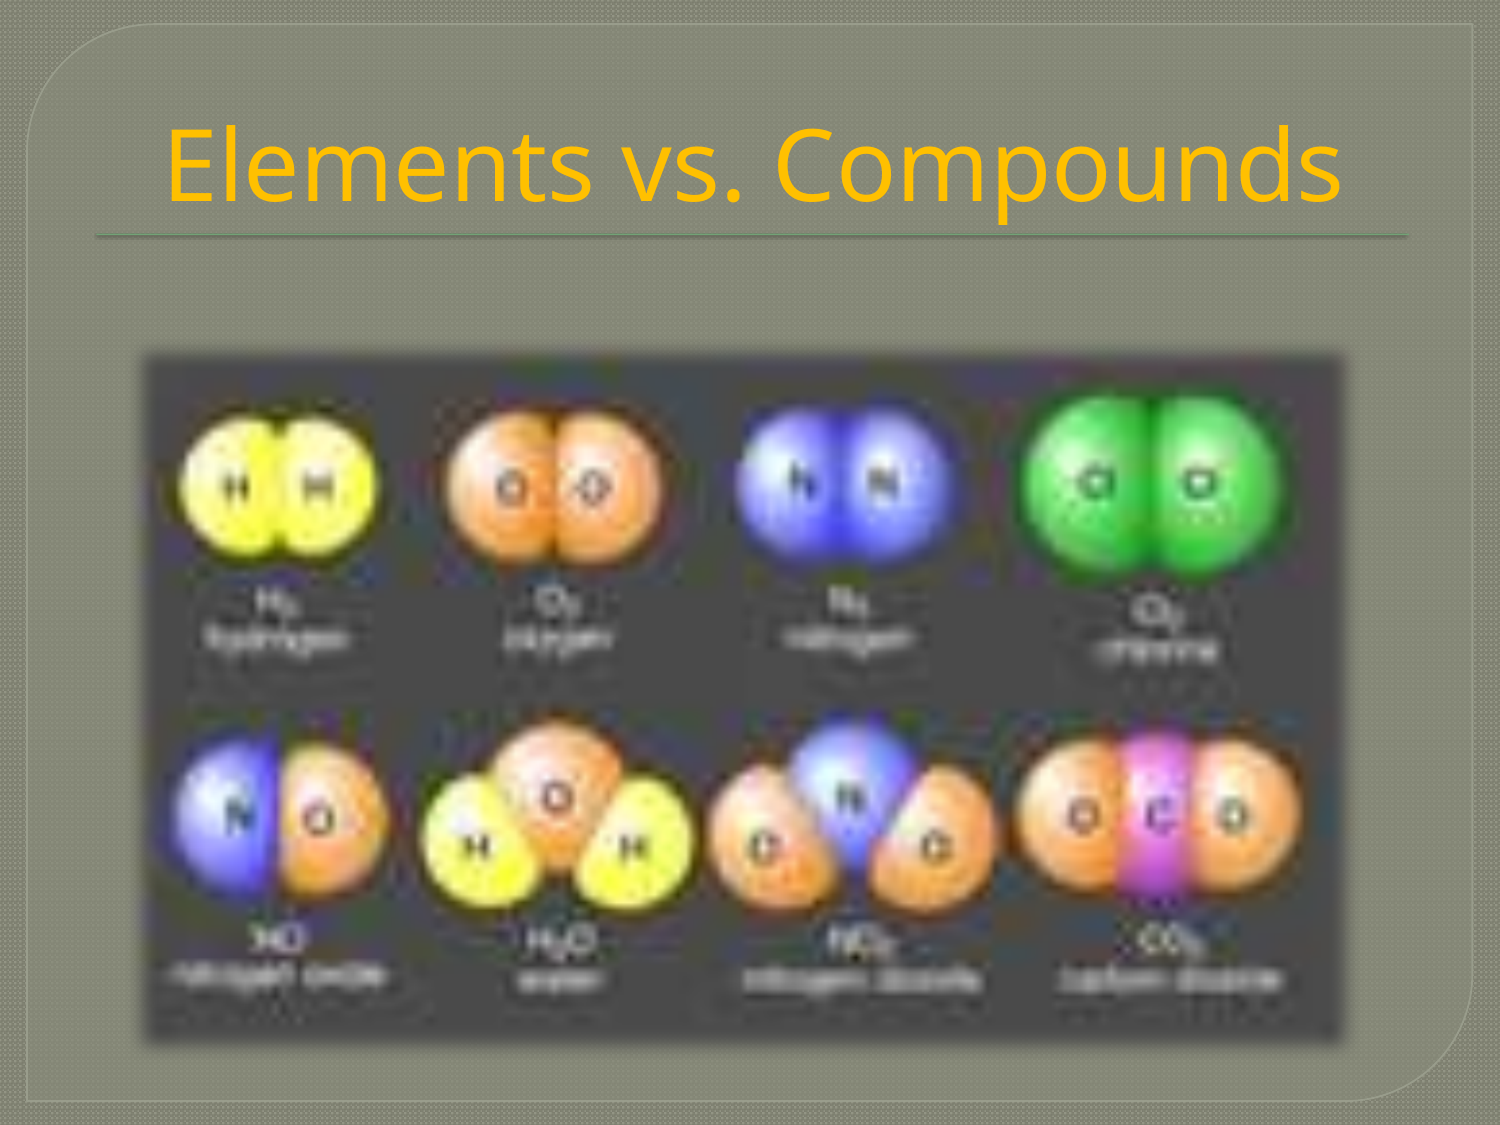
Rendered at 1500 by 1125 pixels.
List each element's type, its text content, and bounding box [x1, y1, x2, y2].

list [124, 335, 1363, 1063]
title Elements vs. Compounds [75, 41, 1425, 230]
